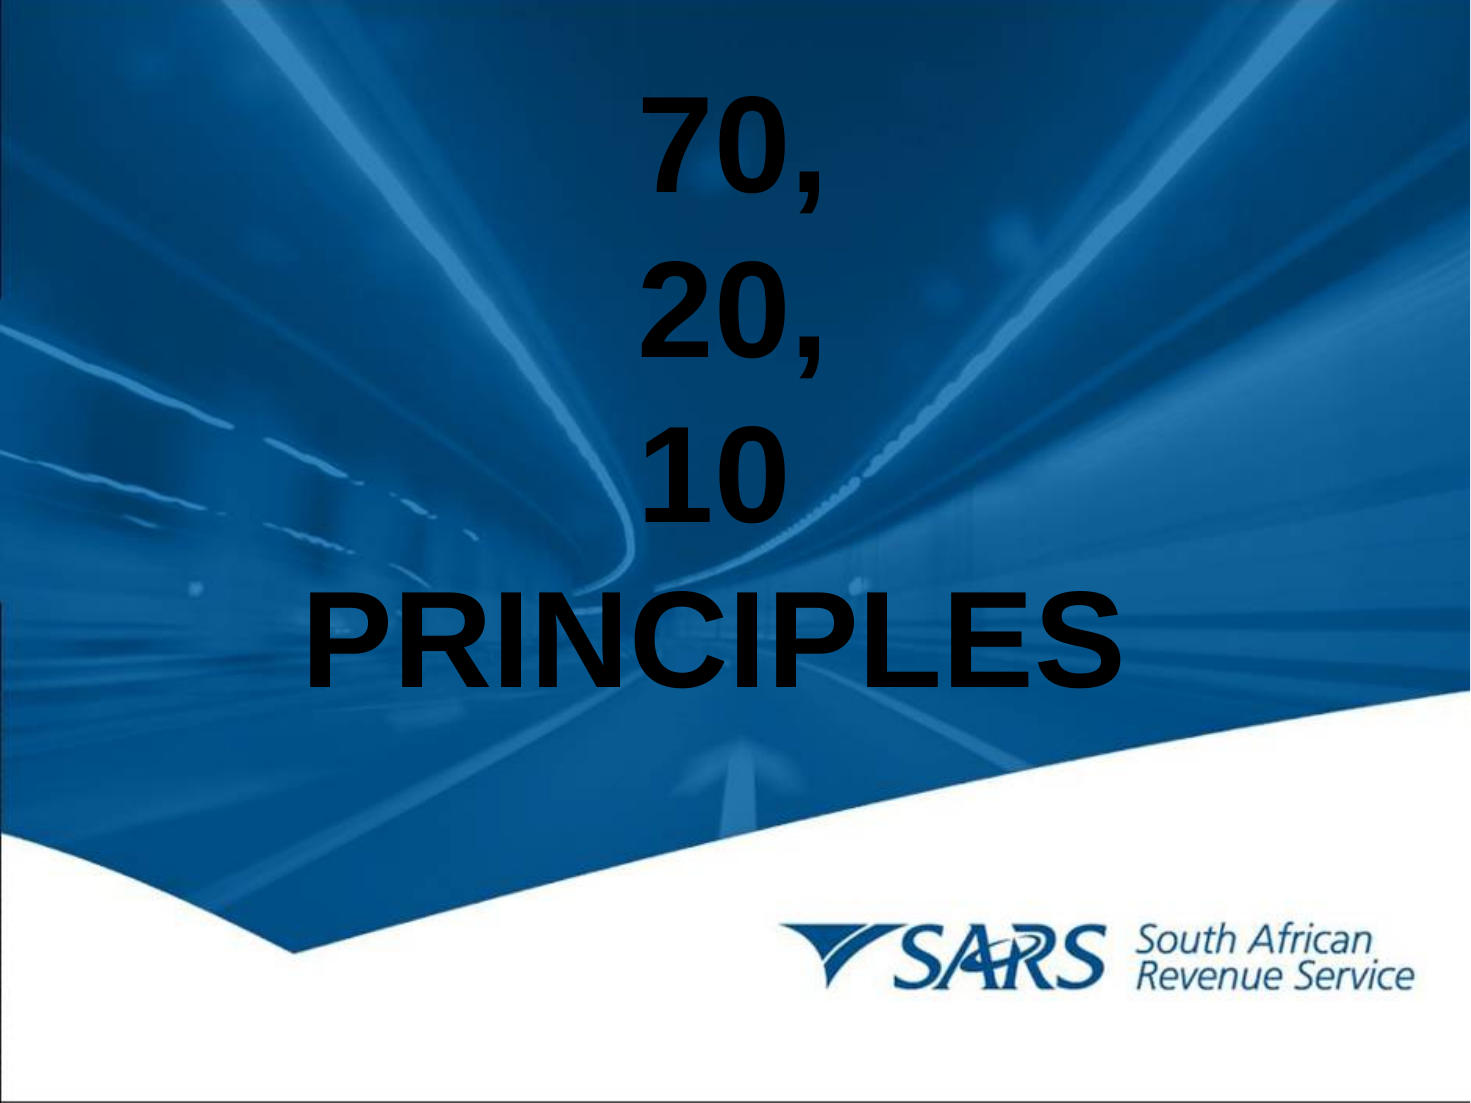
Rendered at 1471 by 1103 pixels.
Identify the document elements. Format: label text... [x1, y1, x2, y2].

list 70, 20, 10 PRINCIPLES [30, 55, 1437, 723]
picture [0, 0, 1471, 1103]
